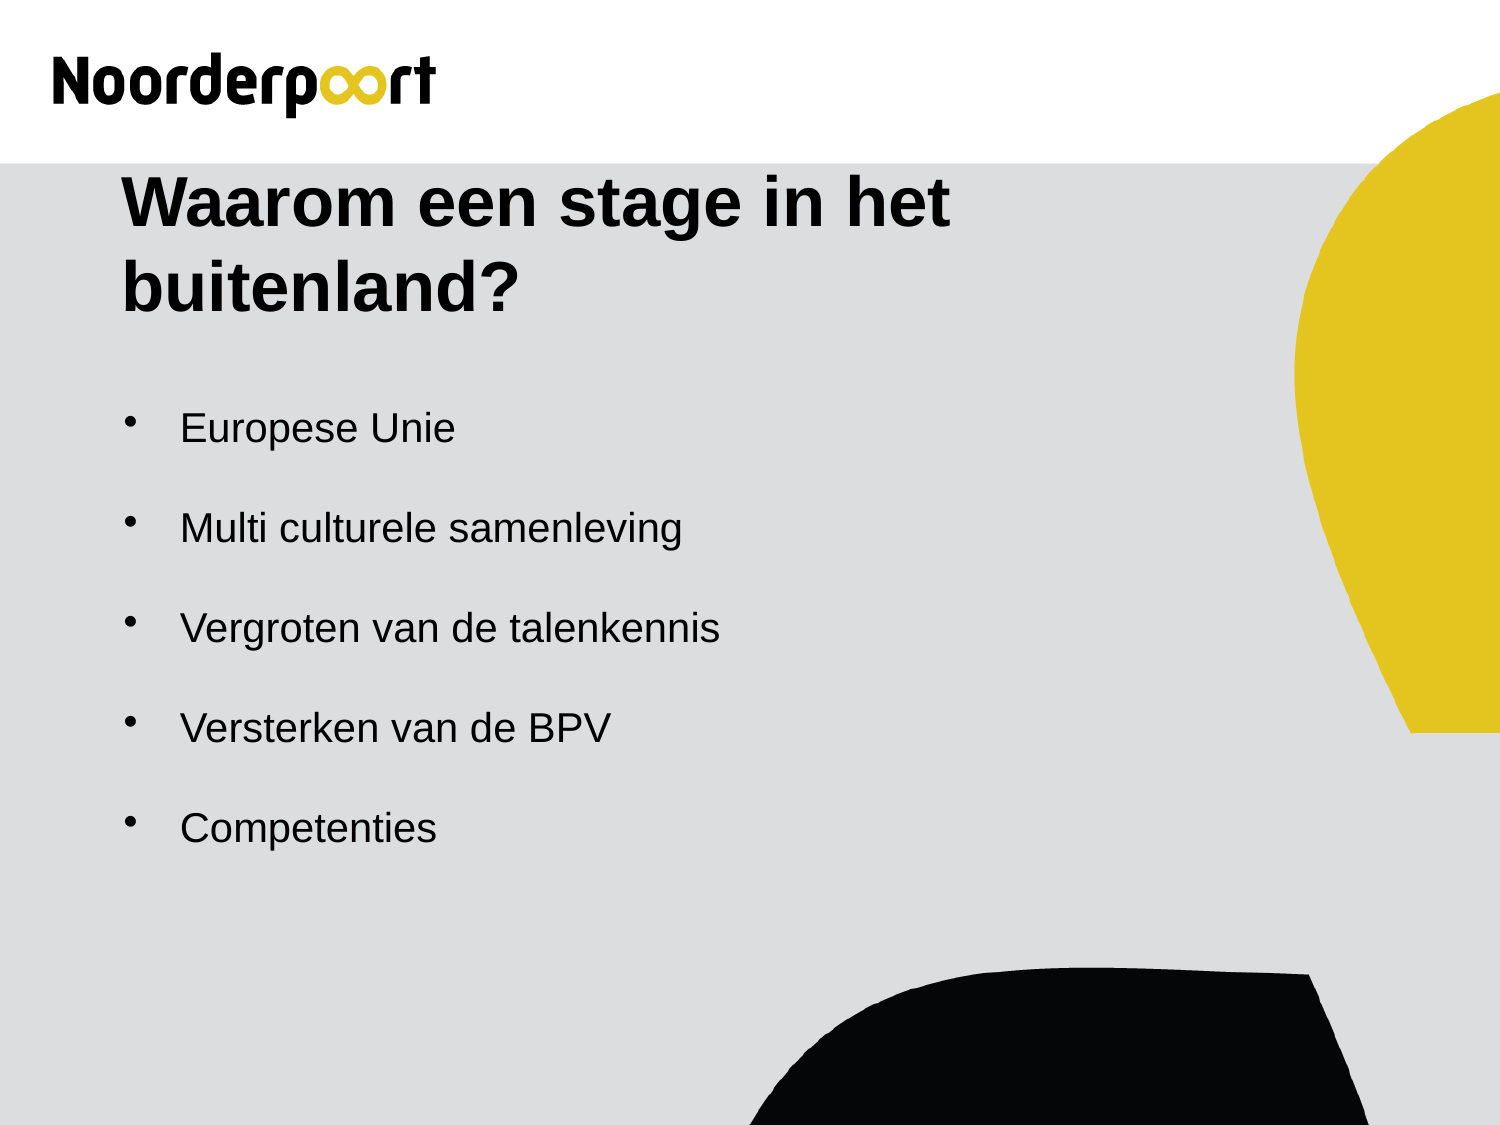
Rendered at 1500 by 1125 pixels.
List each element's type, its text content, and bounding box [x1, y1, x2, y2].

list Europese Unie Multi culturele samenleving Vergroten van de talenkennis Versterken van de BPV Competenties [108, 343, 1292, 927]
picture [0, 0, 1500, 1125]
title Waarom een stage in het buitenland? [106, 187, 1290, 294]
